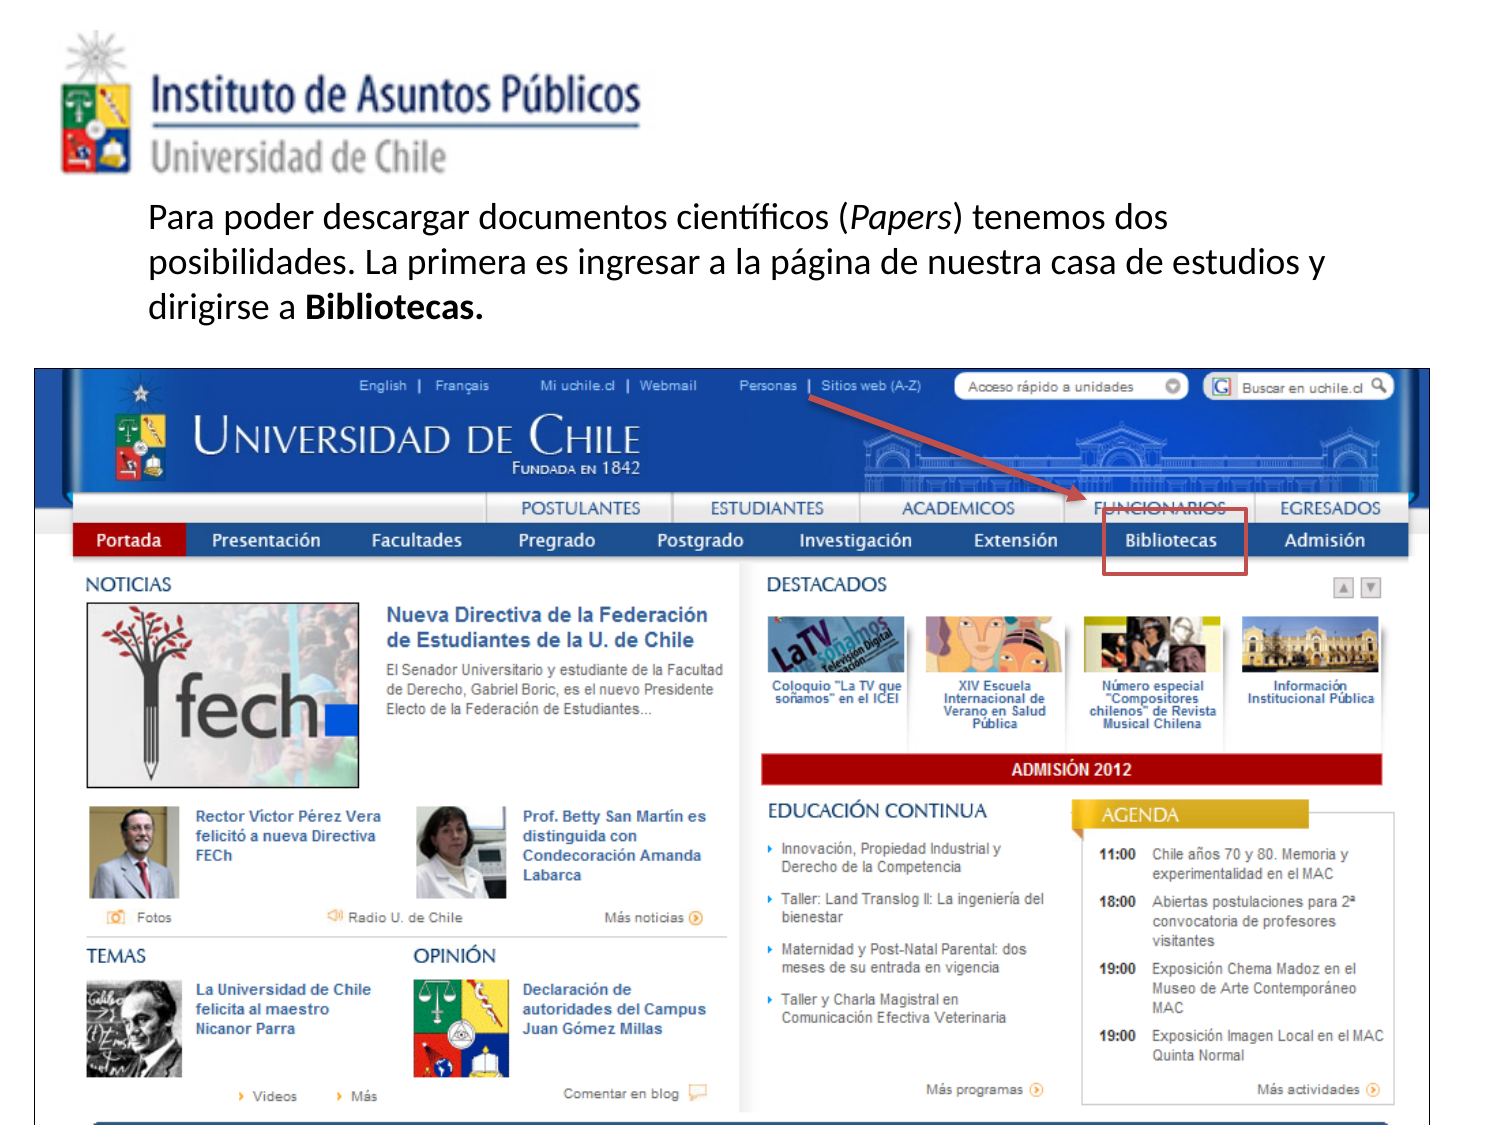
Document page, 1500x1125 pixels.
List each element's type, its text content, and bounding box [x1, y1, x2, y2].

picture [34, 368, 1430, 1125]
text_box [808, 396, 1088, 500]
text_box Para poder descargar documentos científicos (Papers) tenemos dos posibilidades. La primera es ingresar a la página de nuestra casa de estudios y dirigirse a Bibliotecas. [133, 184, 1351, 367]
picture [29, 30, 705, 209]
